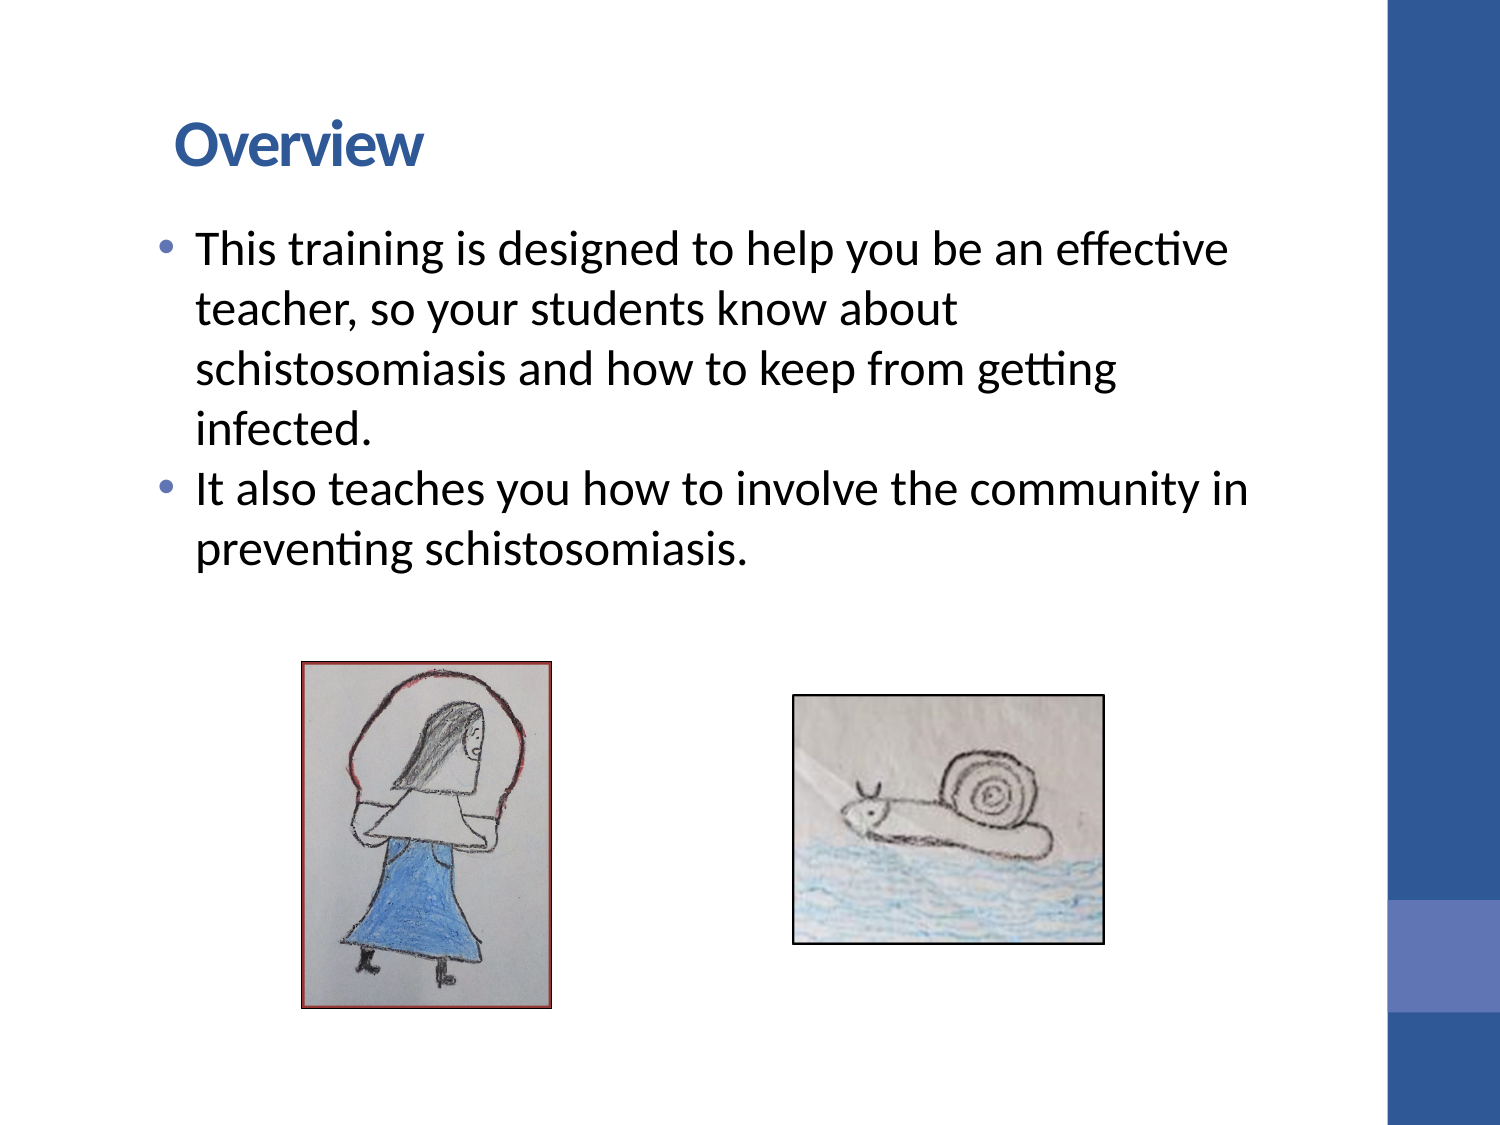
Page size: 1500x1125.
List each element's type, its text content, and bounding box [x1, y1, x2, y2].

picture [792, 694, 1106, 946]
title Overview [160, 45, 1314, 234]
list This training is designed to help you be an effective teacher, so your students know about schistosomiasis and how to keep from getting infected. It also teaches you how to involve the community in preventing schistosomiasis. [135, 208, 1282, 959]
picture [300, 660, 552, 1009]
